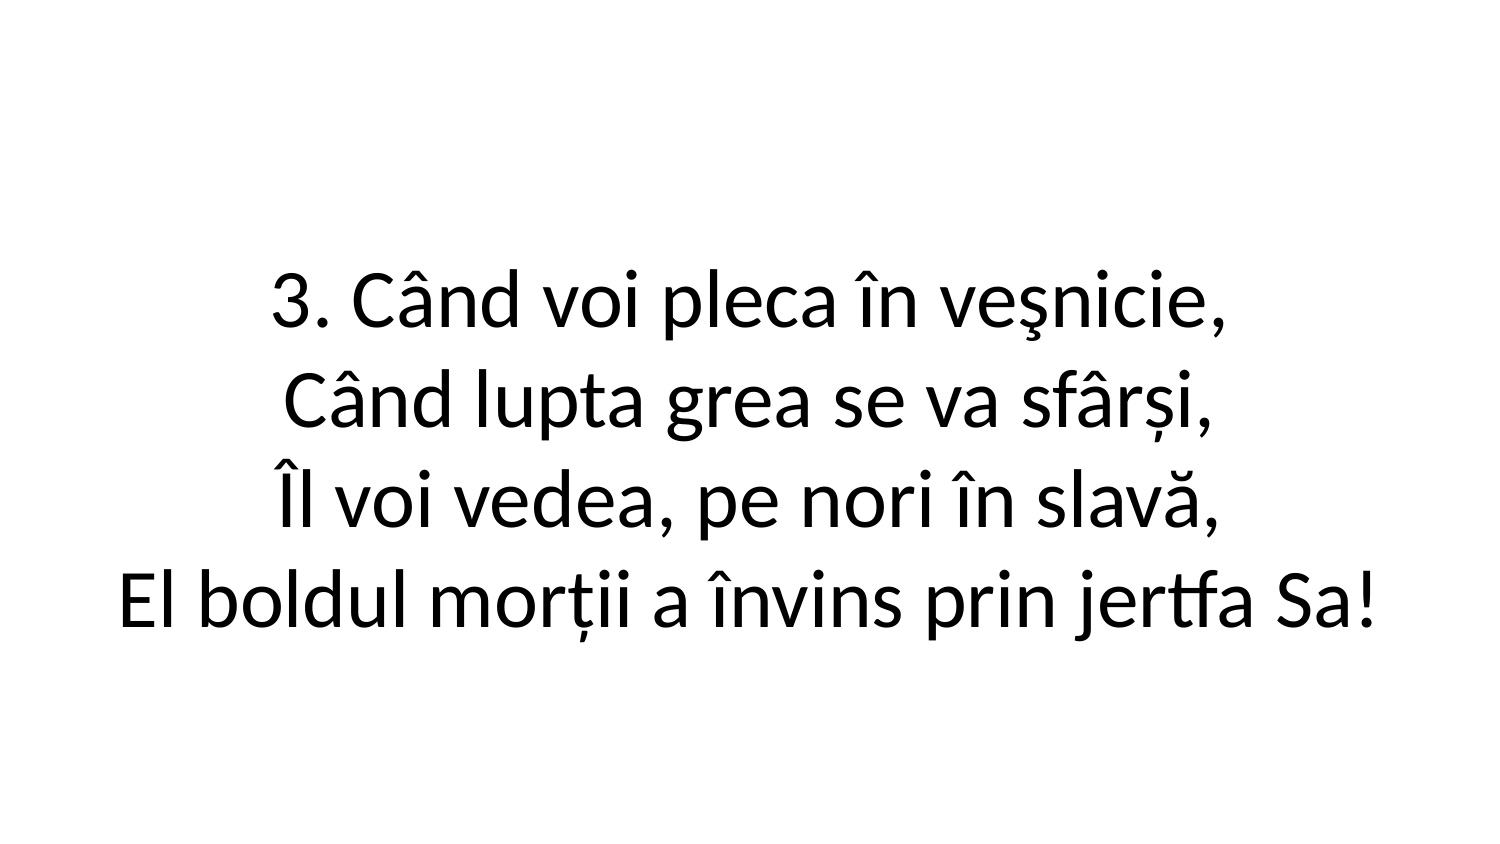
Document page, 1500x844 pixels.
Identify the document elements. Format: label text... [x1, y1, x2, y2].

text_box 3. Când voi pleca în veşnicie, Când lupta grea se va sfârși, Îl voi vedea, pe nori în slavă, El boldul morții a învins prin jertfa Sa! [103, 192, 1397, 652]
